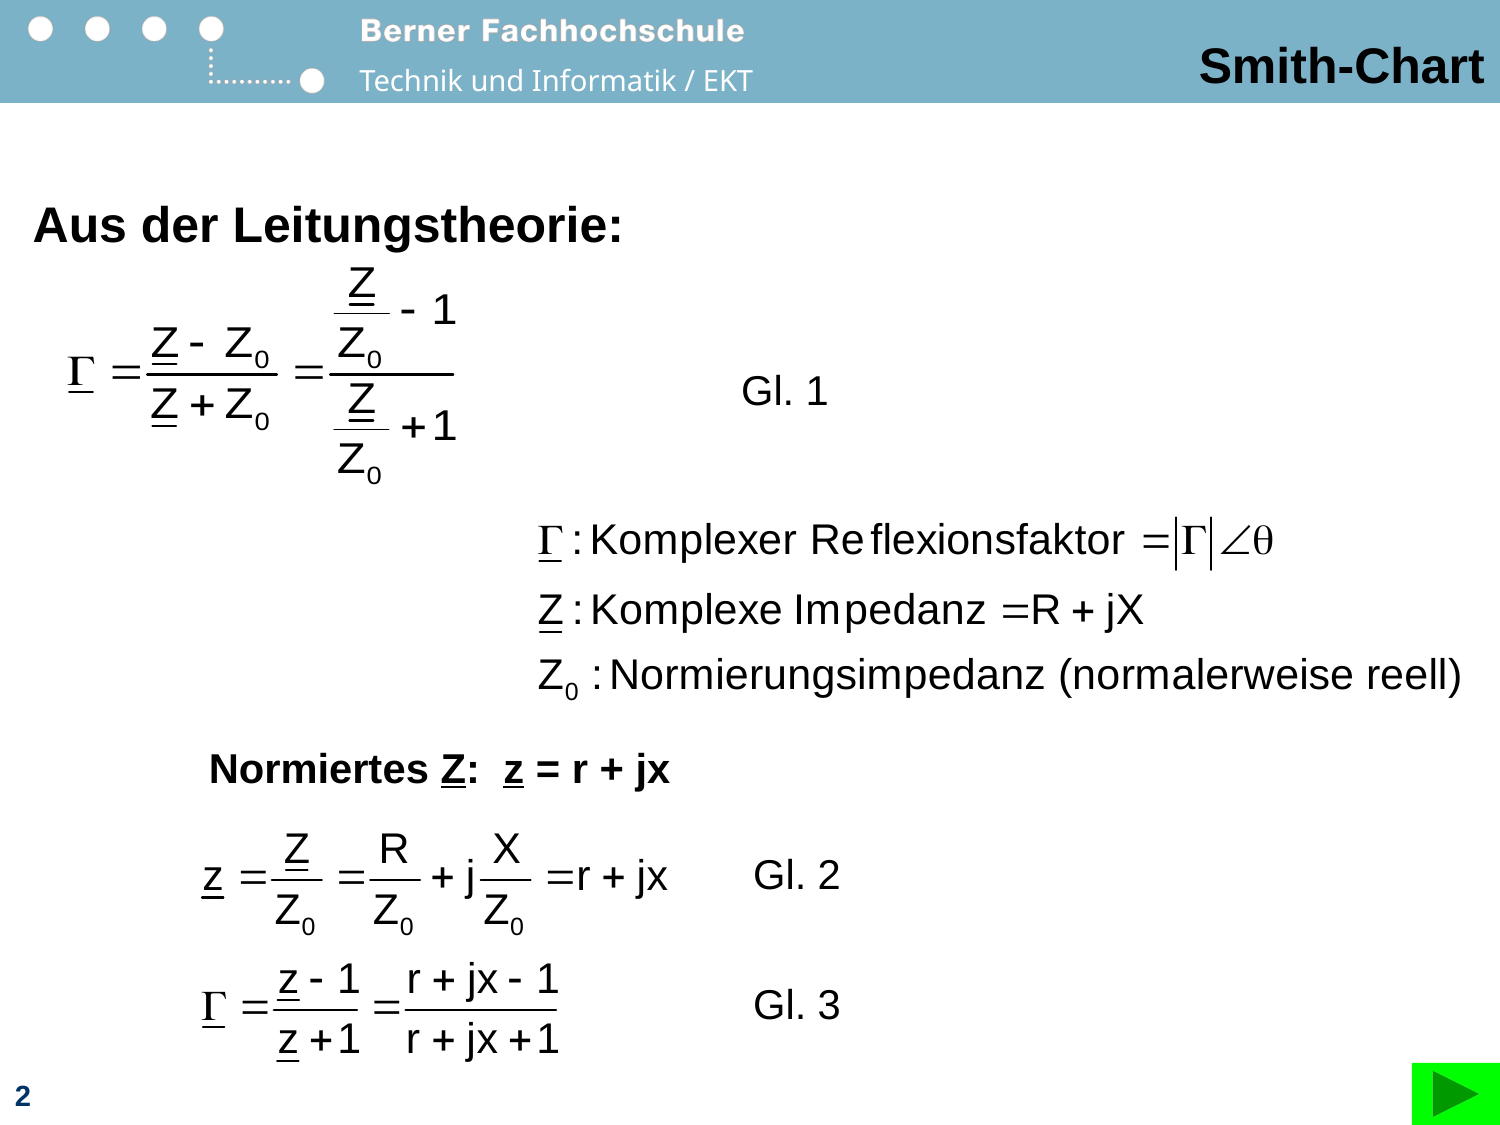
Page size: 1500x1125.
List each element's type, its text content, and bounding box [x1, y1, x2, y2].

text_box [530, 509, 1468, 711]
list Aus der Leitungstheorie: [17, 184, 726, 1060]
picture [0, 0, 1500, 111]
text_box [194, 822, 676, 945]
text_box Gl. 1 [726, 362, 845, 422]
text_box Gl. 3 [738, 976, 857, 1037]
text_box Normiertes Z: z = r + jx [193, 739, 685, 800]
text_box Gl. 2 [738, 846, 857, 907]
title Smith-Chart [643, 0, 1500, 102]
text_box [194, 951, 565, 1071]
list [59, 255, 463, 494]
text_box [1411, 1062, 1500, 1125]
